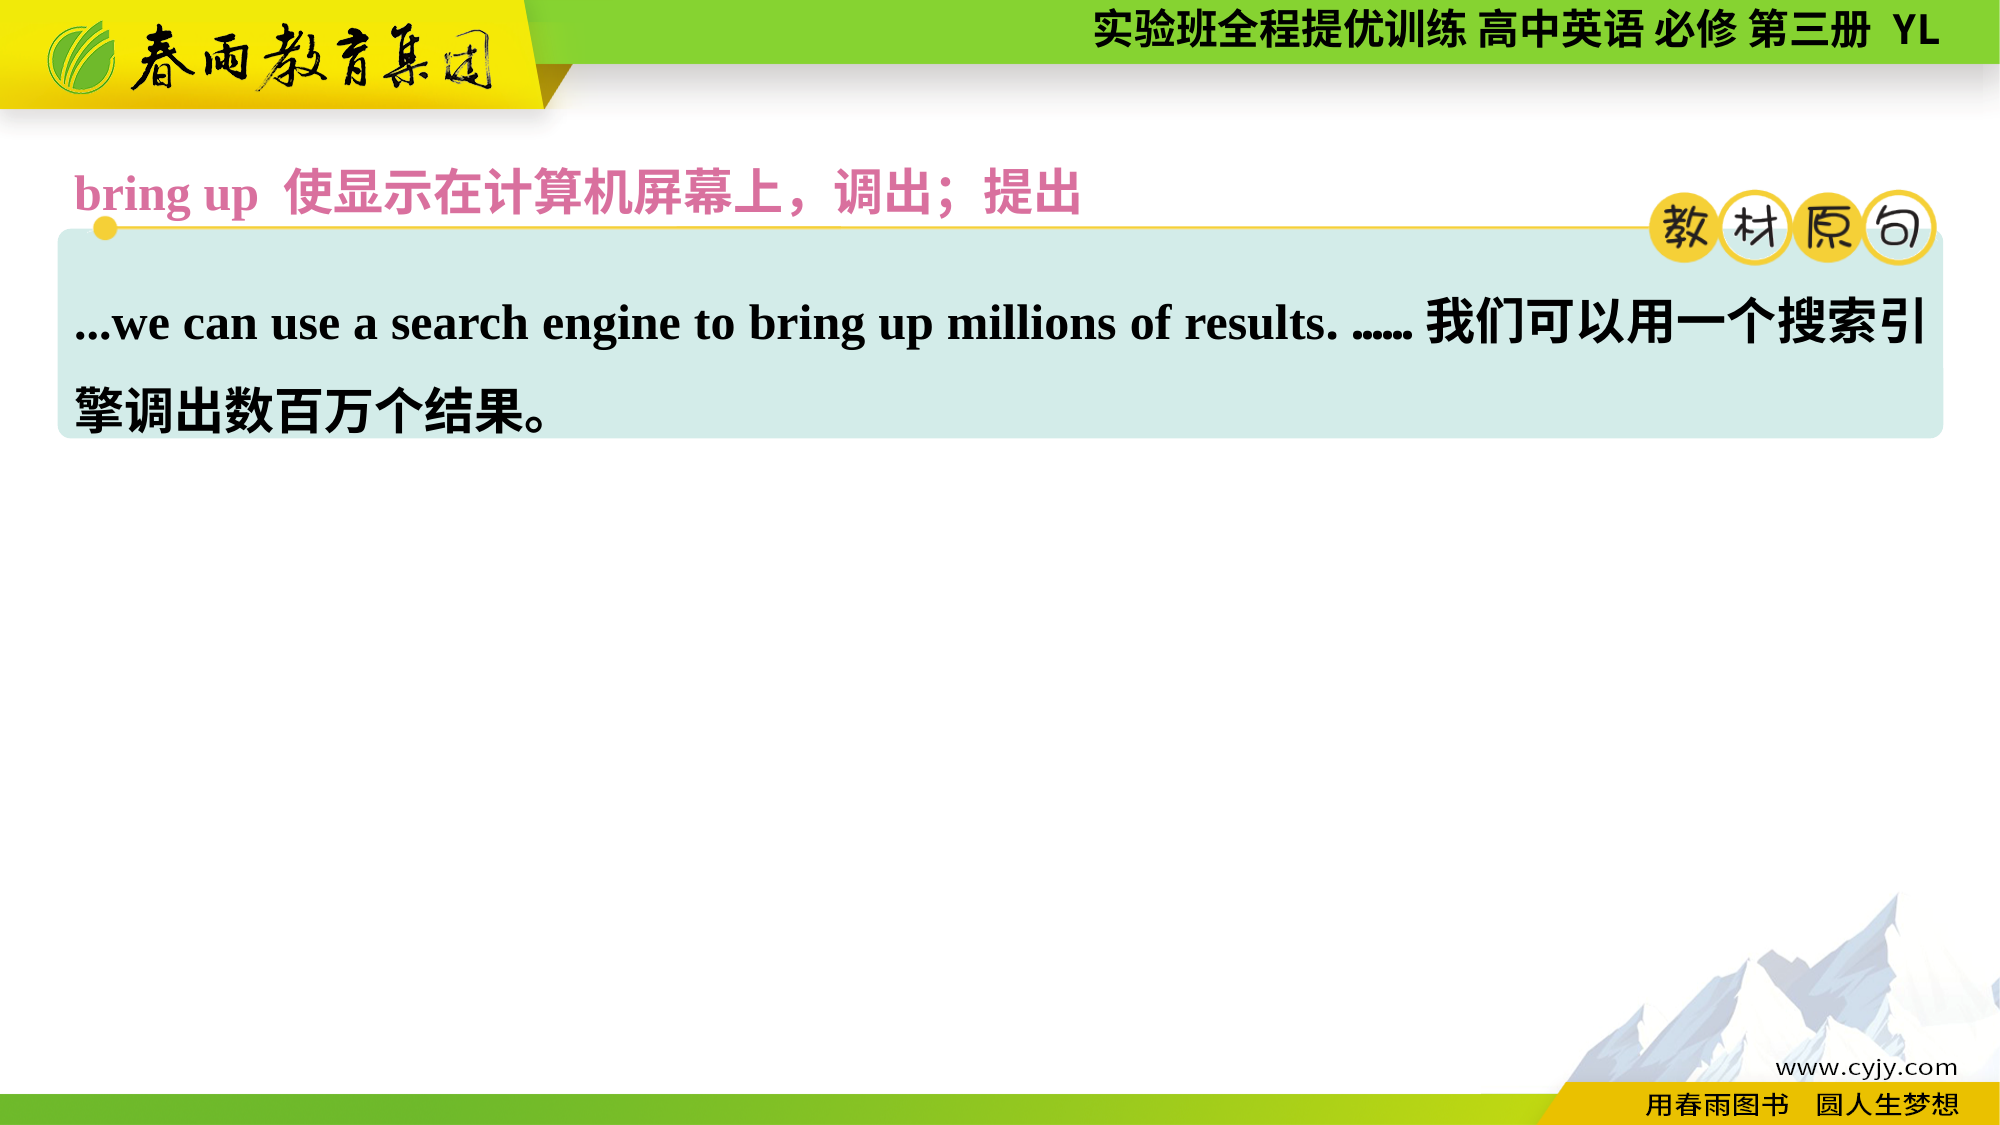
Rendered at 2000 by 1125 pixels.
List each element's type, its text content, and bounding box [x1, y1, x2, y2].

picture [0, 0, 2000, 1125]
list bring up 使显示在计算机屏幕上，调出；提出 ...we can use a search engine to bring up millions of results. ……我们可以用一个搜索引擎调出数百万个结果。 [59, 122, 1944, 439]
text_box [87, 181, 1938, 268]
